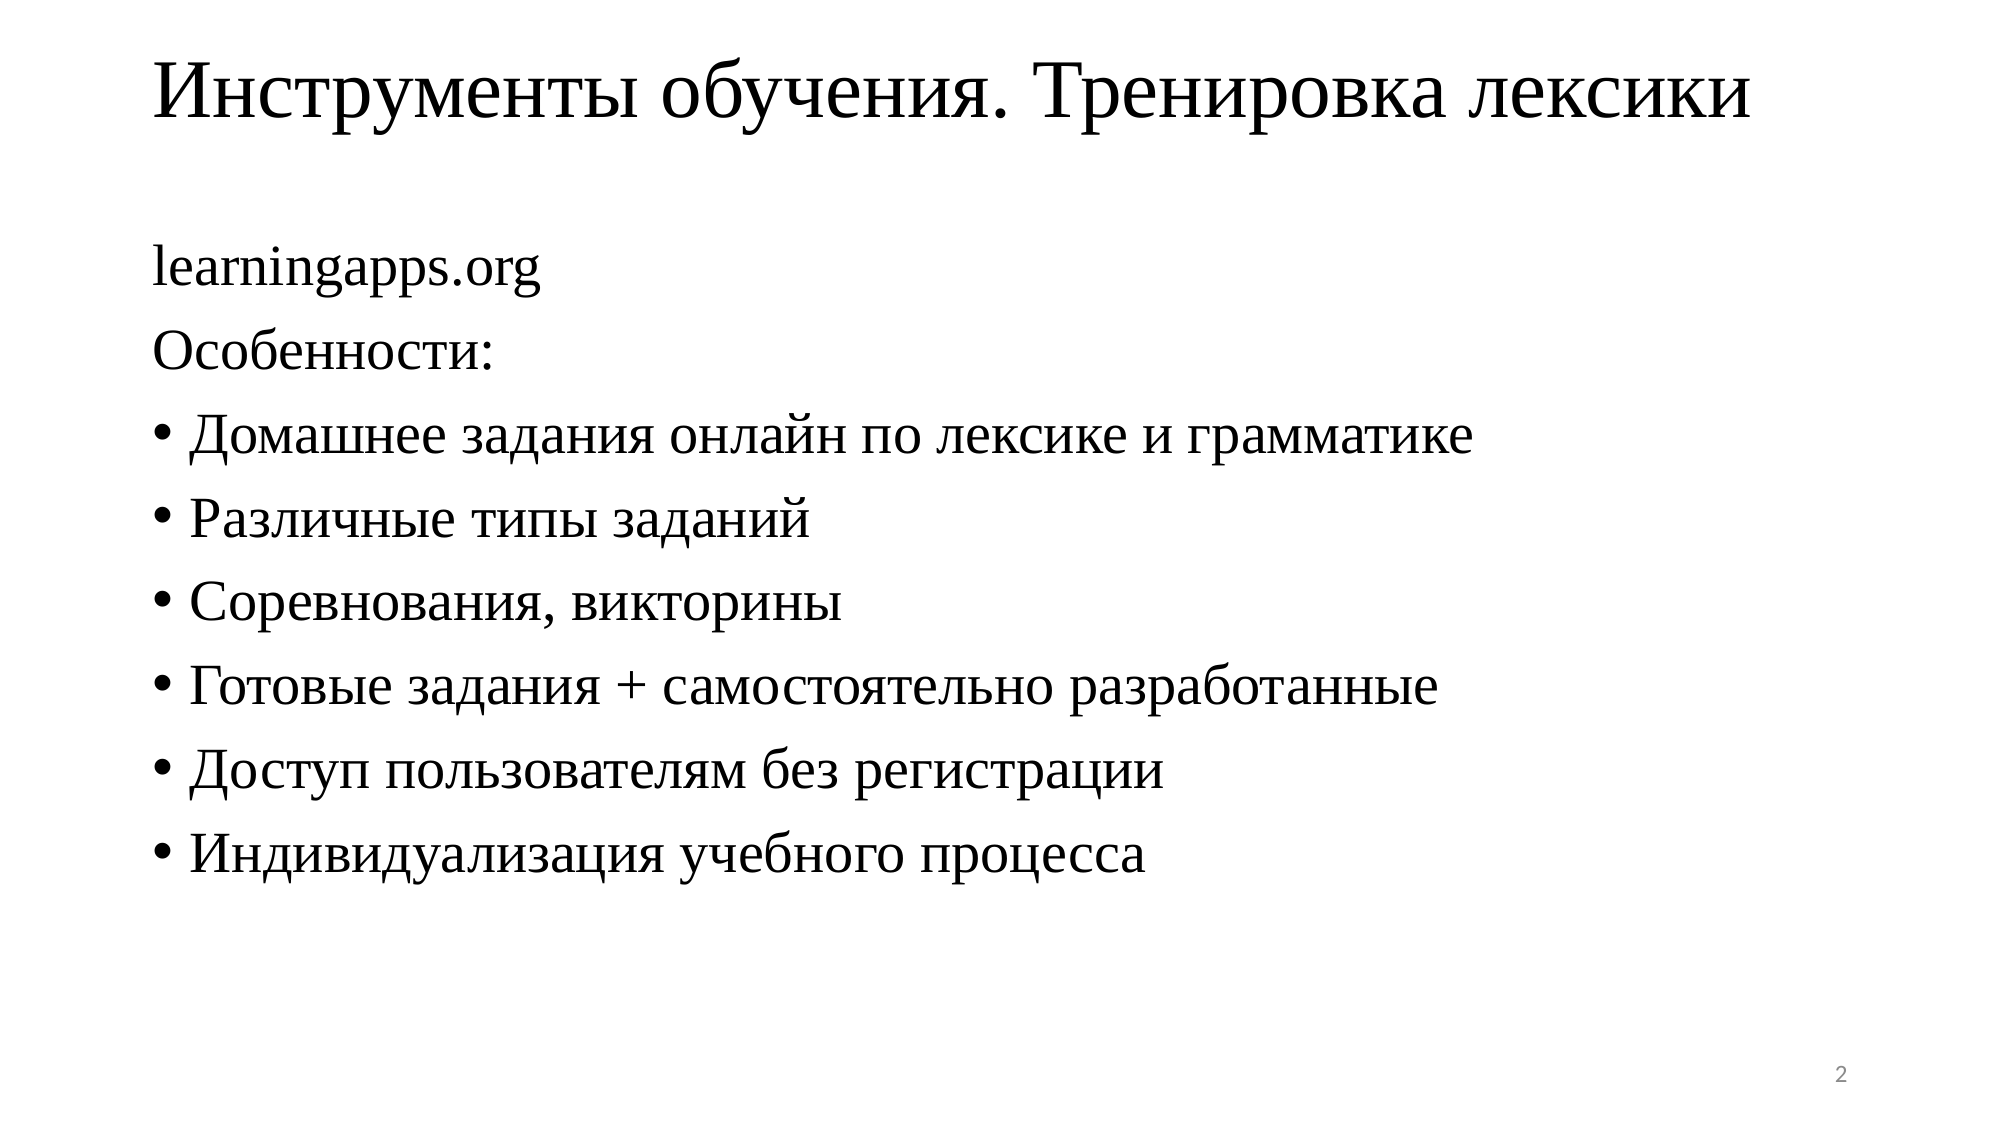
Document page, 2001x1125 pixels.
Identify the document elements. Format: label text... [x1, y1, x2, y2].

title Инструменты обучения. Тренировка лексики [137, 0, 1863, 181]
list learningapps.org Особенности: Домашнее задания онлайн по лексике и грамматике Различные типы заданий Соревнования, викторины Готовые задания + самостоятельно разработанные Доступ пользователям без регистрации Индивидуализация учебного процесса [137, 227, 1863, 933]
slide_number 2 [1412, 1042, 1863, 1103]
